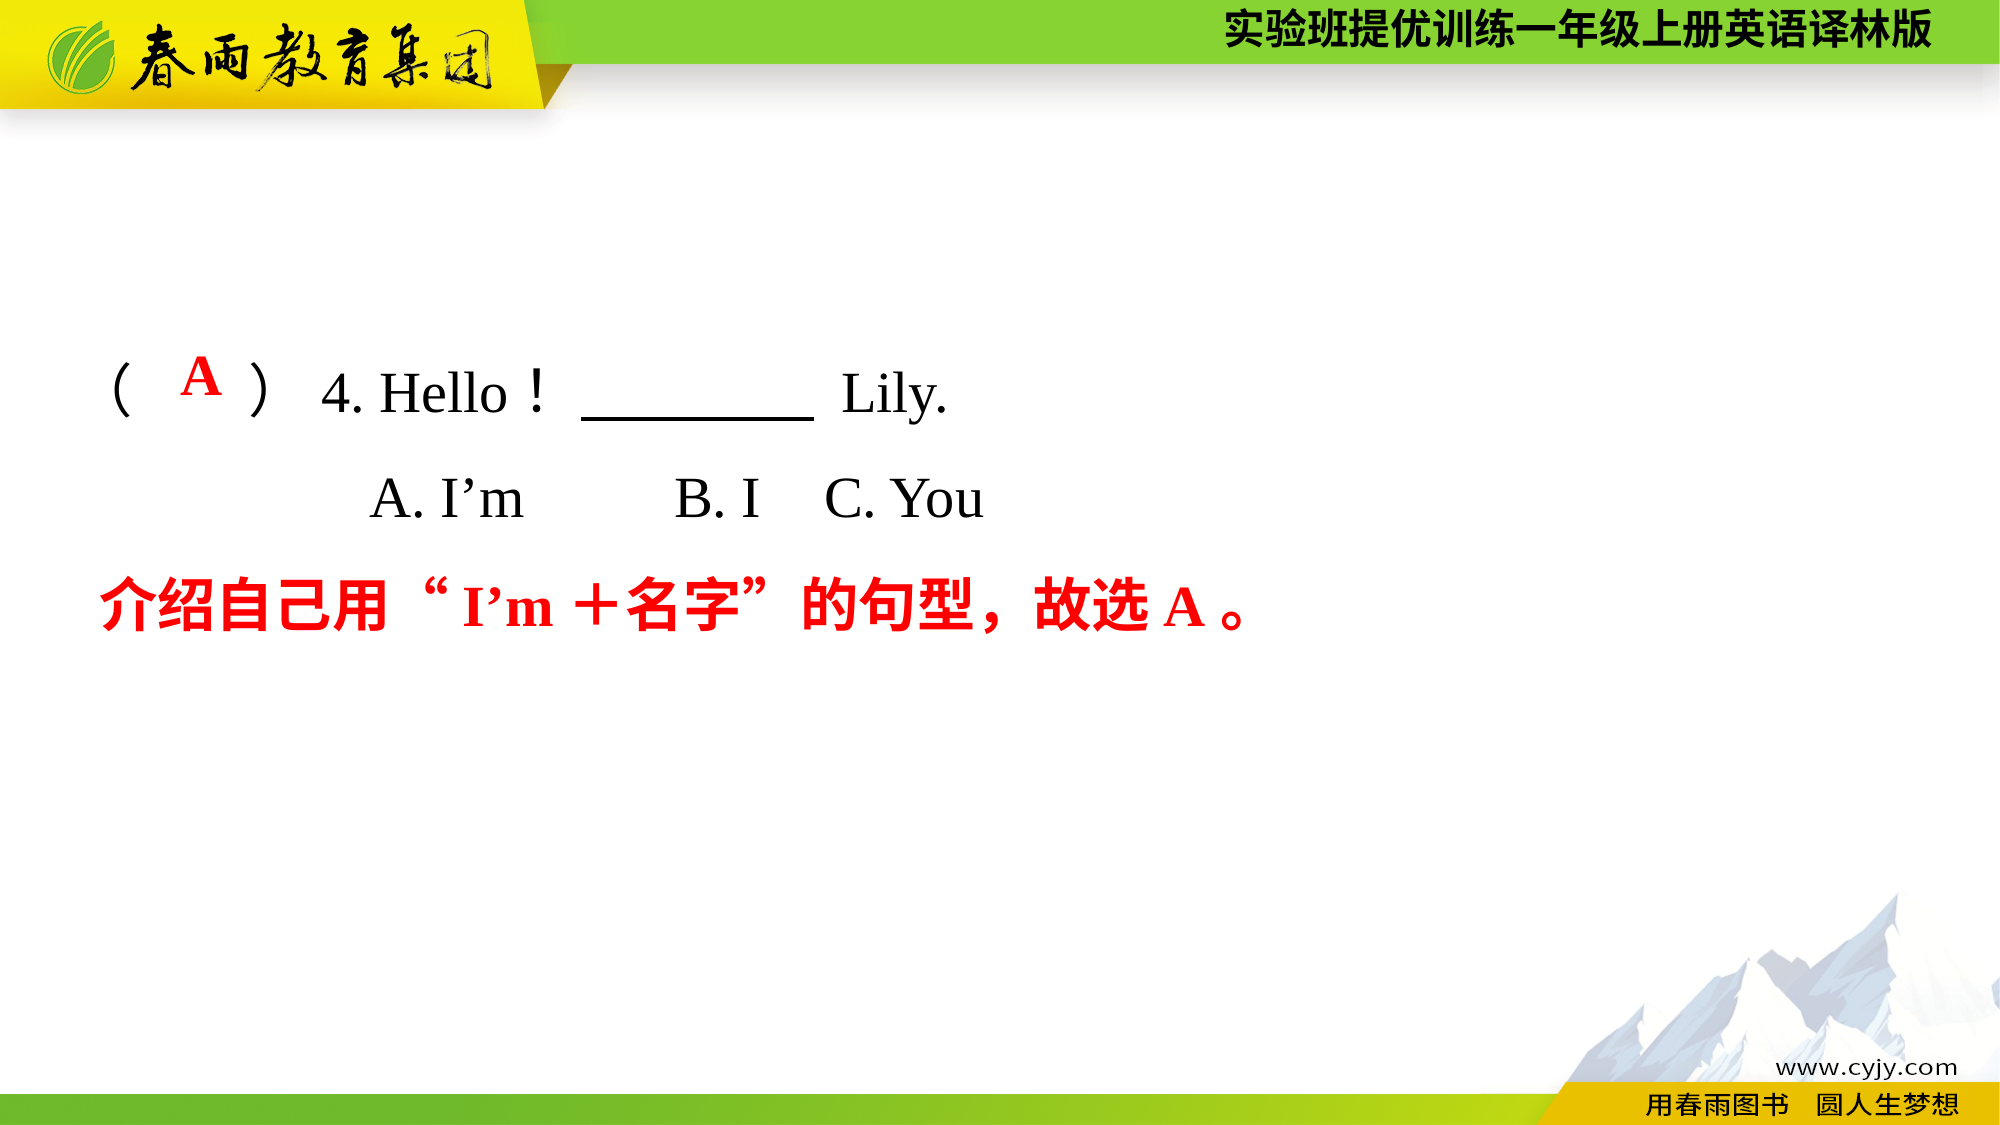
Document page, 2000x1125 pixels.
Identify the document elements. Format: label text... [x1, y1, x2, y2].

list （ ）4. Hello！ Lily. A. I’m B. I C. You [59, 311, 1944, 526]
text_box 介绍自己用“I’m＋名字”的句型，故选A。 [84, 525, 1969, 646]
text_box A [165, 329, 238, 414]
picture [0, 0, 2000, 1125]
